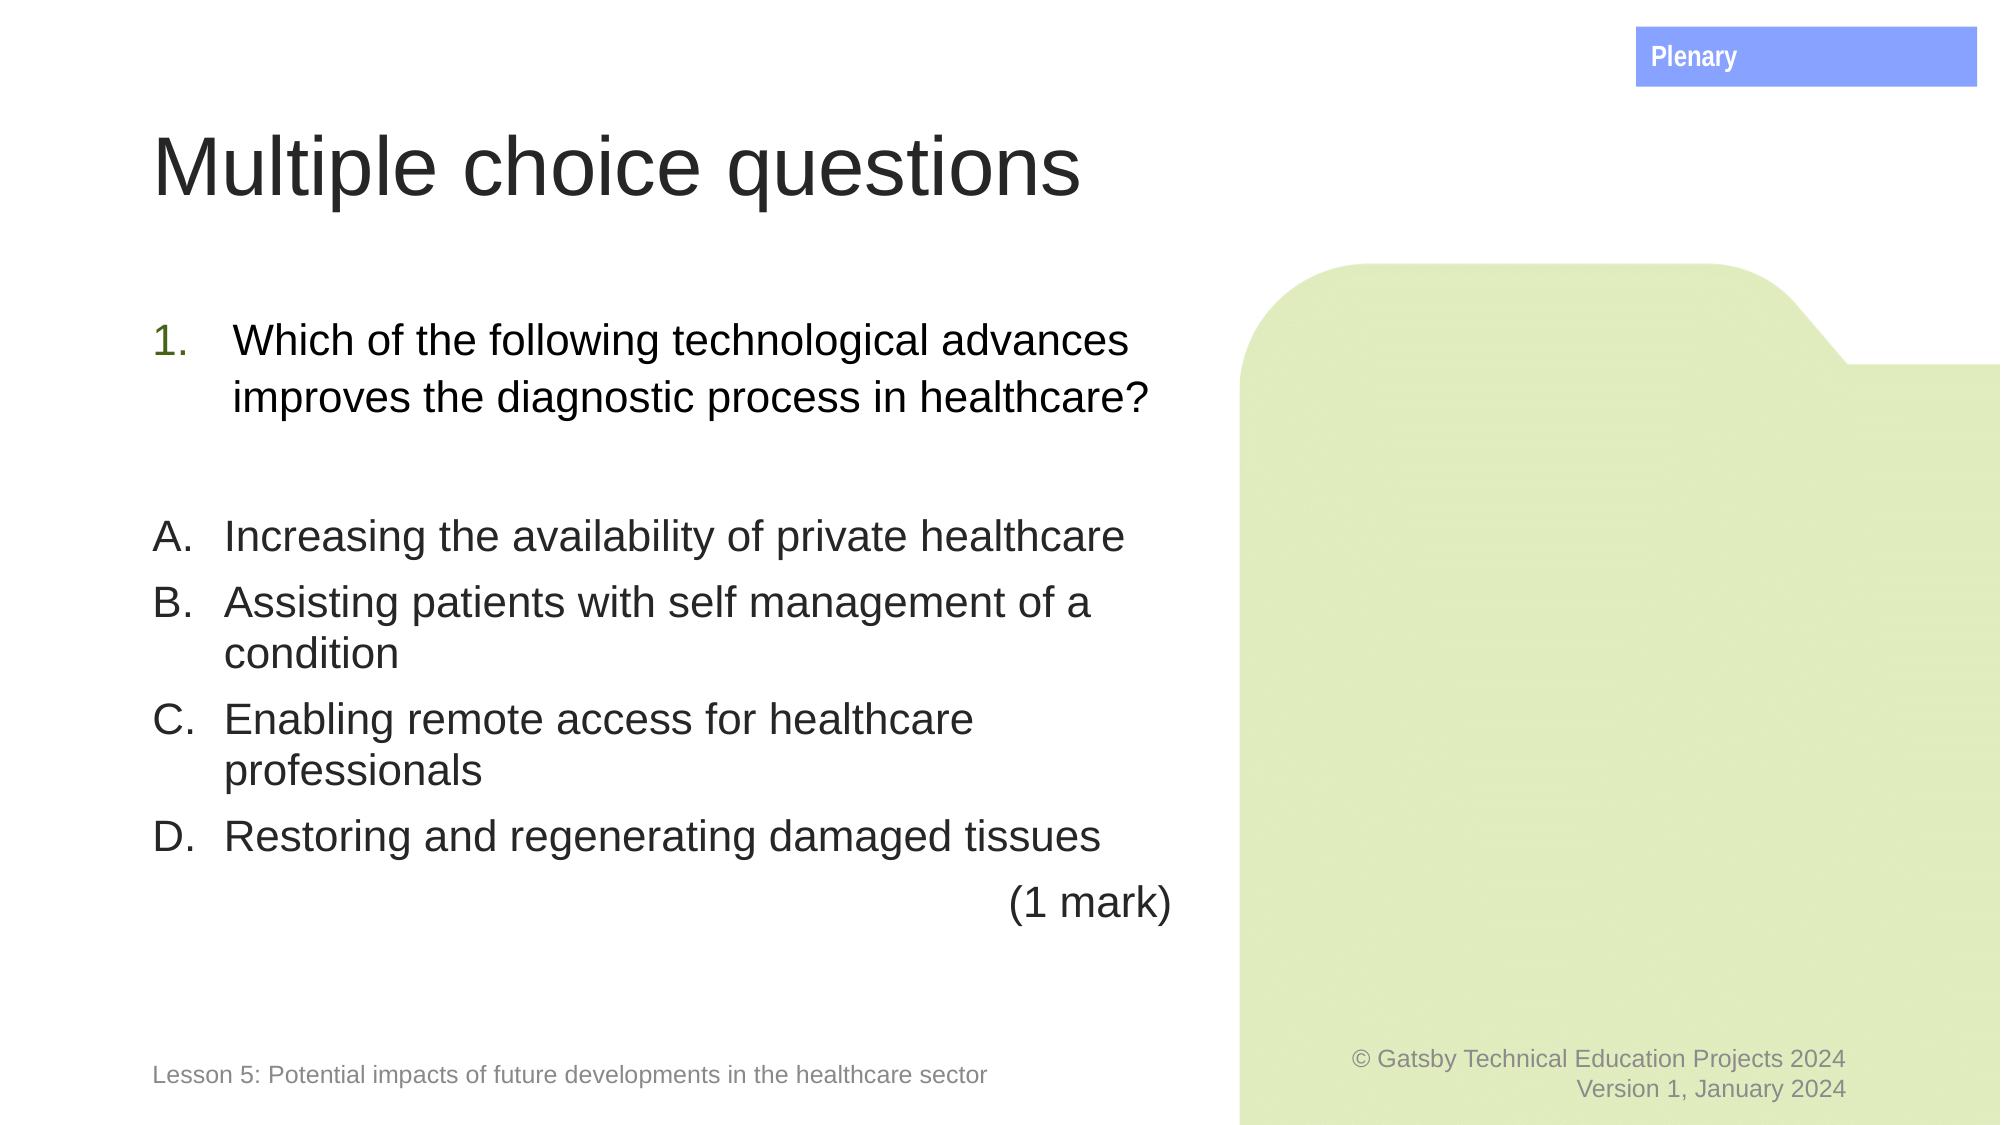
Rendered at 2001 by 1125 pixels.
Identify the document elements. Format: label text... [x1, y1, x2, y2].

list Plenary [1636, 26, 1978, 87]
list Lesson 5: Potential impacts of future developments in the healthcare sector [137, 1042, 1076, 1103]
picture [1239, 0, 2000, 1125]
title Multiple choice questions [137, 59, 1863, 278]
list Which of the following technological advances improves the diagnostic process in healthcare? Increasing the availability of private healthcare Assisting patients with self management of a condition Enabling remote access for healthcare professionals Restoring and regenerating damaged tissues (1 mark) [137, 299, 1188, 1014]
